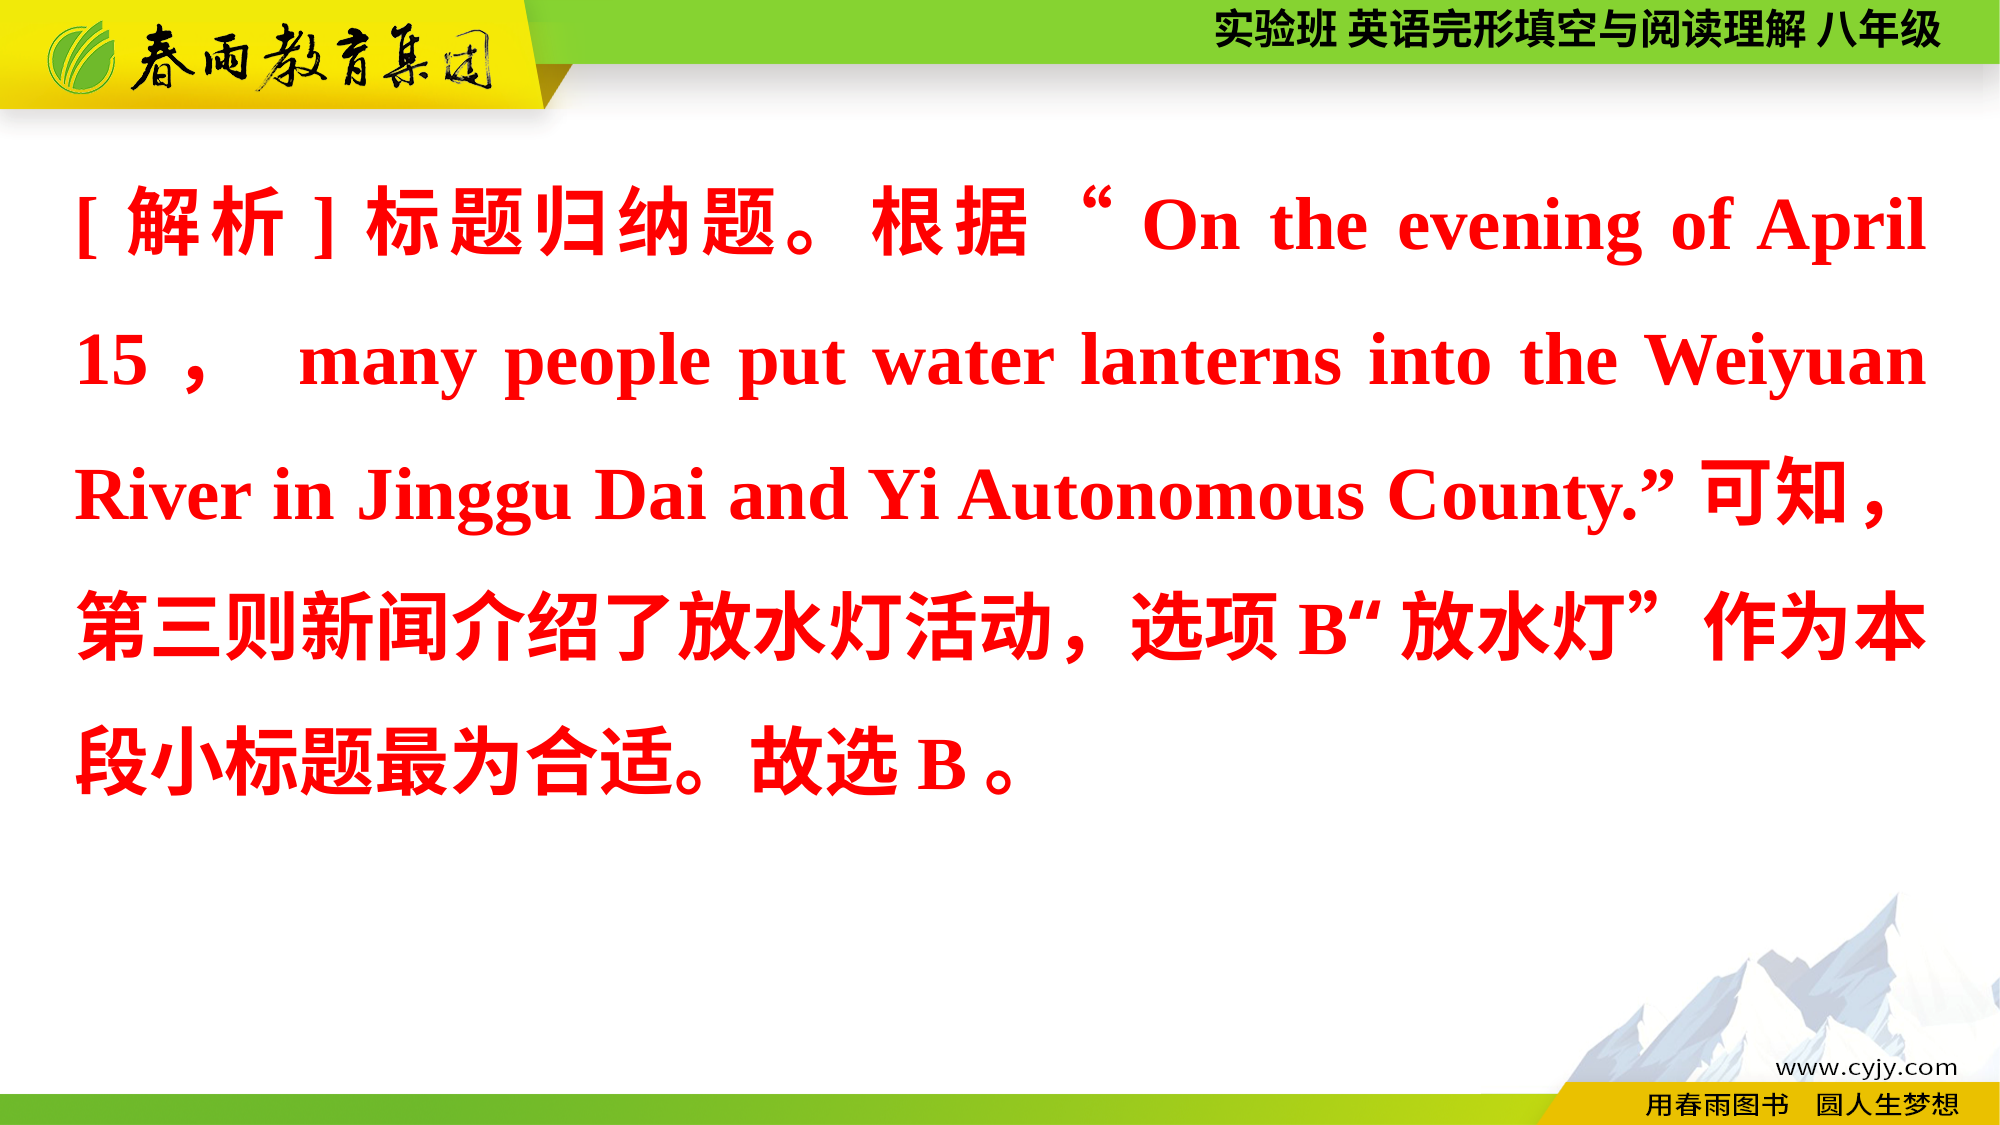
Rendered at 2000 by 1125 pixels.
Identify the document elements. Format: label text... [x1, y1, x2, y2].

list [解析]标题归纳题。根据“On the evening of April 15， many people put water lanterns into the Weiyuan River in Jinggu Dai and Yi Autonomous County.”可知，第三则新闻介绍了放水灯活动，选项B“放水灯”作为本段小标题最为合适。故选B。 [59, 122, 1944, 820]
picture [0, 0, 2000, 1125]
